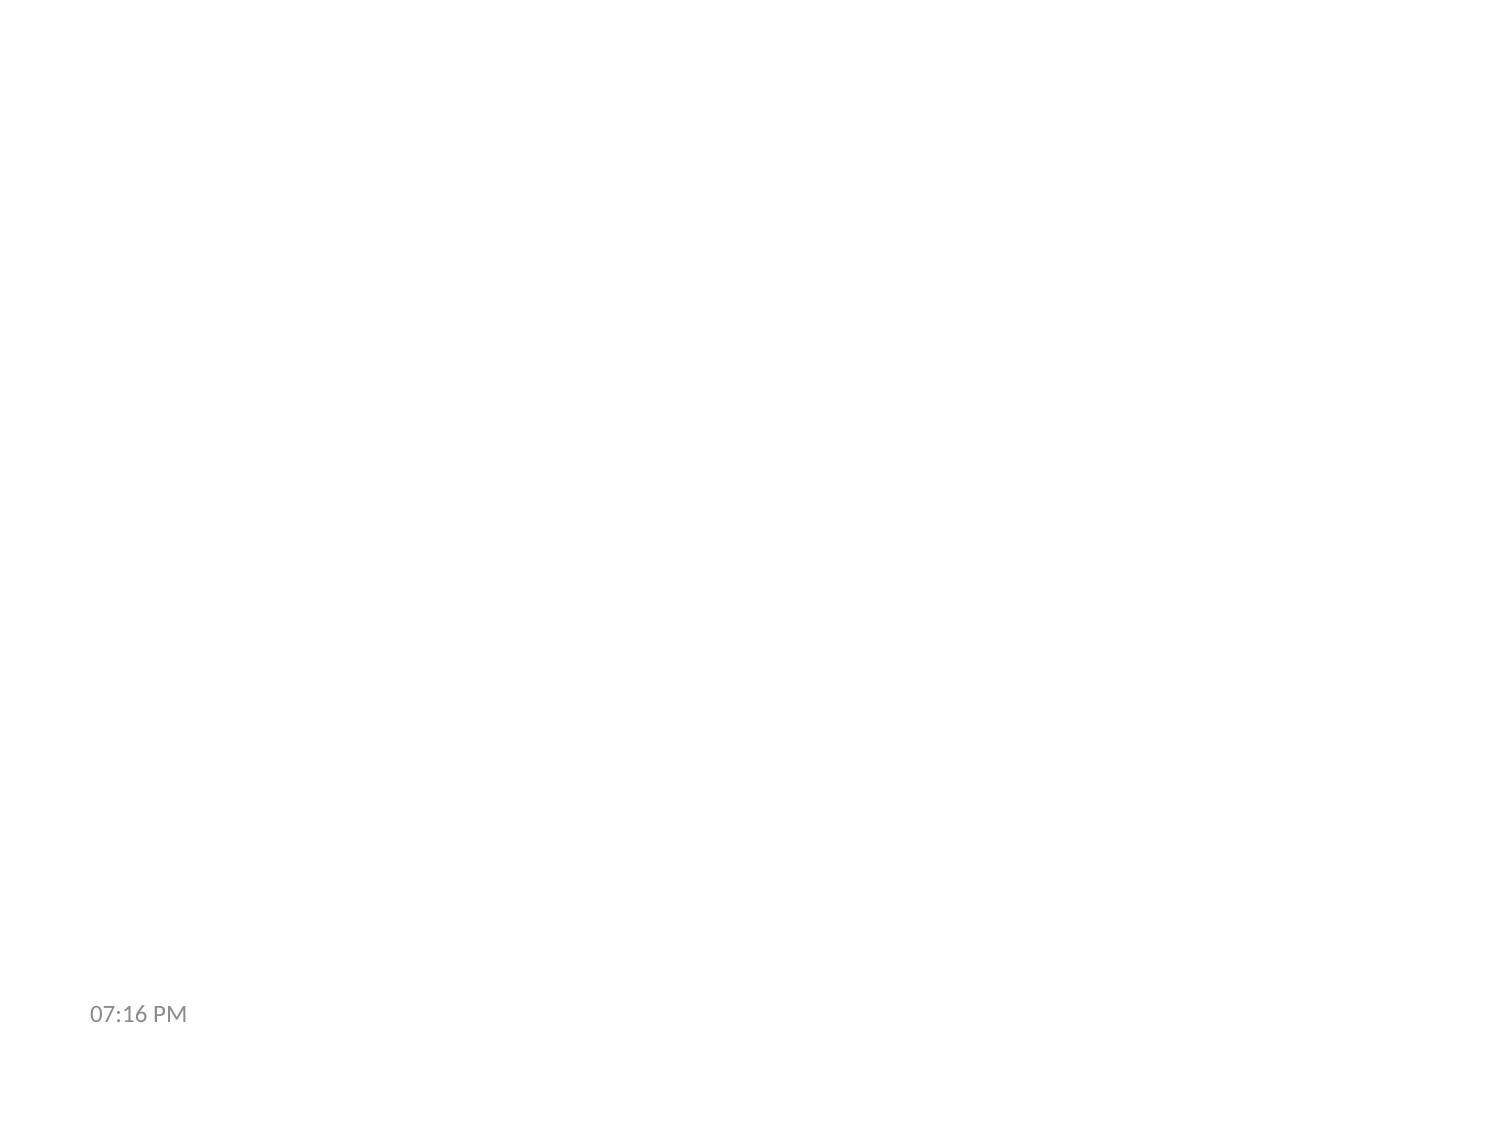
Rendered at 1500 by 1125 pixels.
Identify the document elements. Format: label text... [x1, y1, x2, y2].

text_box 3:35 PM [75, 982, 425, 1043]
